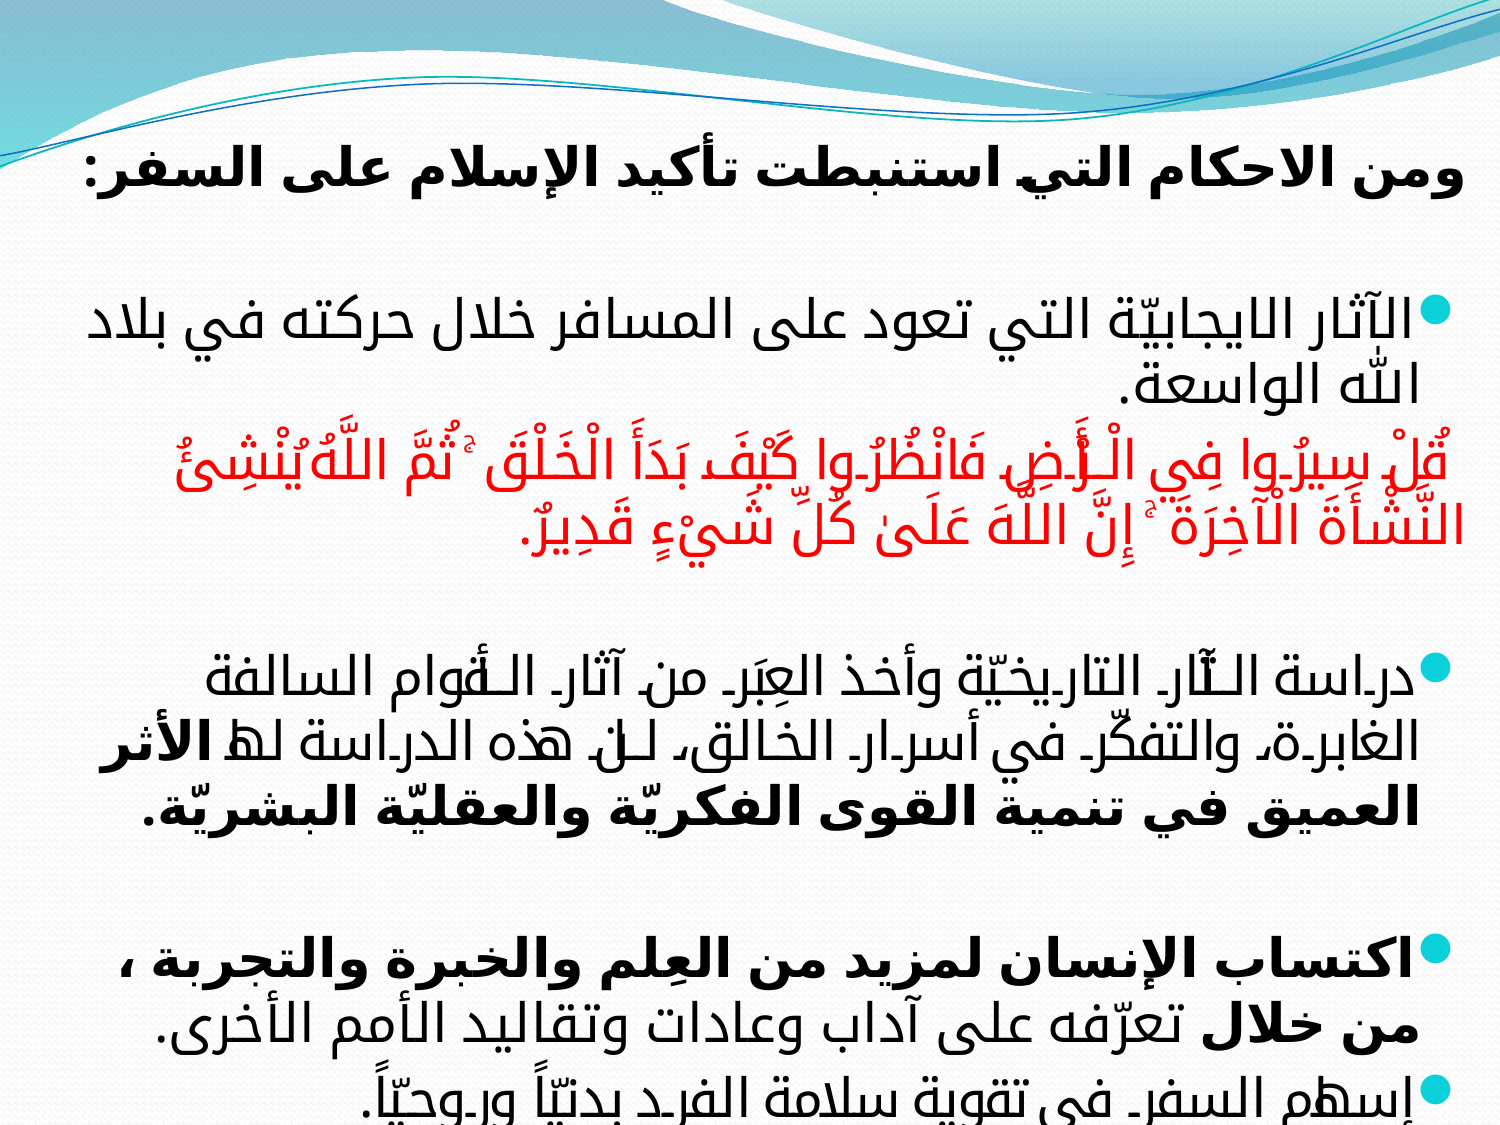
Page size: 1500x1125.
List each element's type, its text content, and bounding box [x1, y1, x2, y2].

list ومن الاحكام التي استنبطت تأكيد الإسلام على السفر: الآثار الايجابيّة التي تعود على المسافر خلال حركته في بلاد الله الواسعة. قُلْ سِيرُوا فِي الْأَرْضِ فَانْظُرُوا كَيْفَ بَدَأَ الْخَلْقَ ۚ ثُمَّ اللَّهُ يُنْشِئُ النَّشْأَةَ الْآخِرَةَ ۚ إِنَّ اللَّهَ عَلَىٰ كُلِّ شَيْءٍ قَدِيرٌ. دراسة الآثار التاريخيّة وأخذ العِبَر من آثار الأقوام السالفة الغابرة، والتفكّر في أسرار الخالق، لان هذه الدراسة لها الأثر العميق في تنمية القوى الفكريّة والعقليّة البشريّة. اكتساب الإنسان لمزيد من العِلم والخبرة والتجربة ، من خلال تعرّفه على آداب وعادات وتقاليد الأمم الأخرى. إسهام السفر في تقوية سلامة الفرد بدنيّاً وروحيّاً. [17, 125, 1483, 1106]
